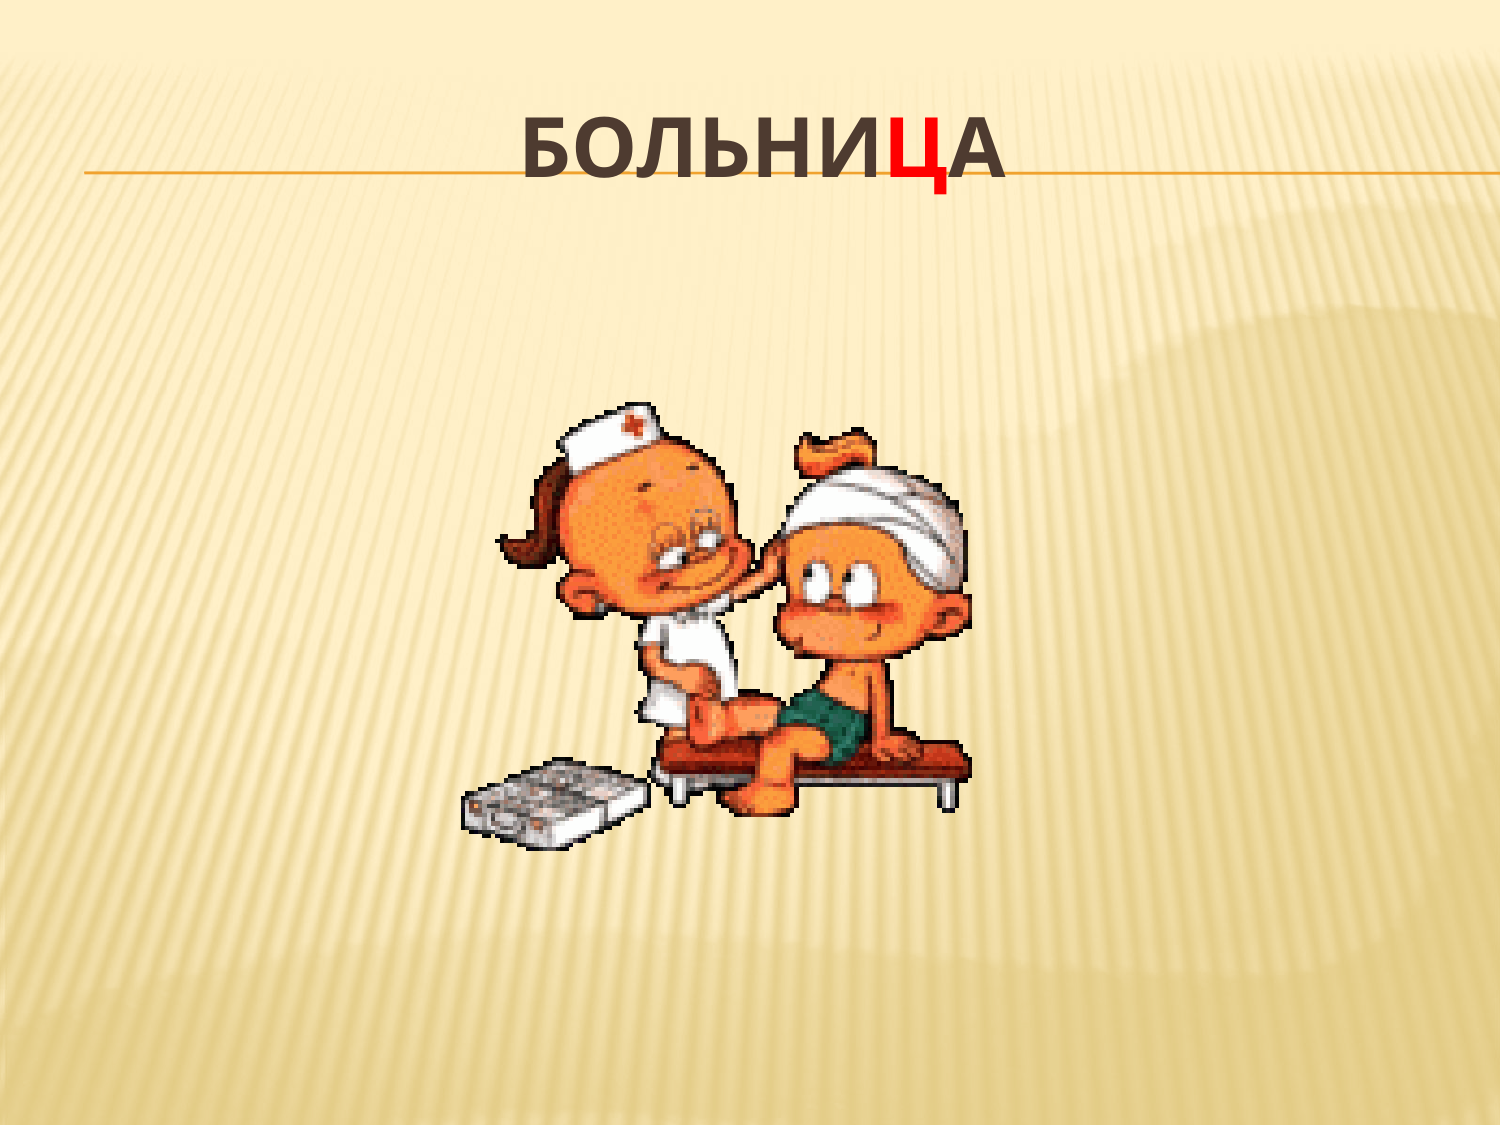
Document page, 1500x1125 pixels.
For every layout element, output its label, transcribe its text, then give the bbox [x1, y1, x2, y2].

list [456, 398, 1020, 856]
title больница [50, 75, 1475, 213]
